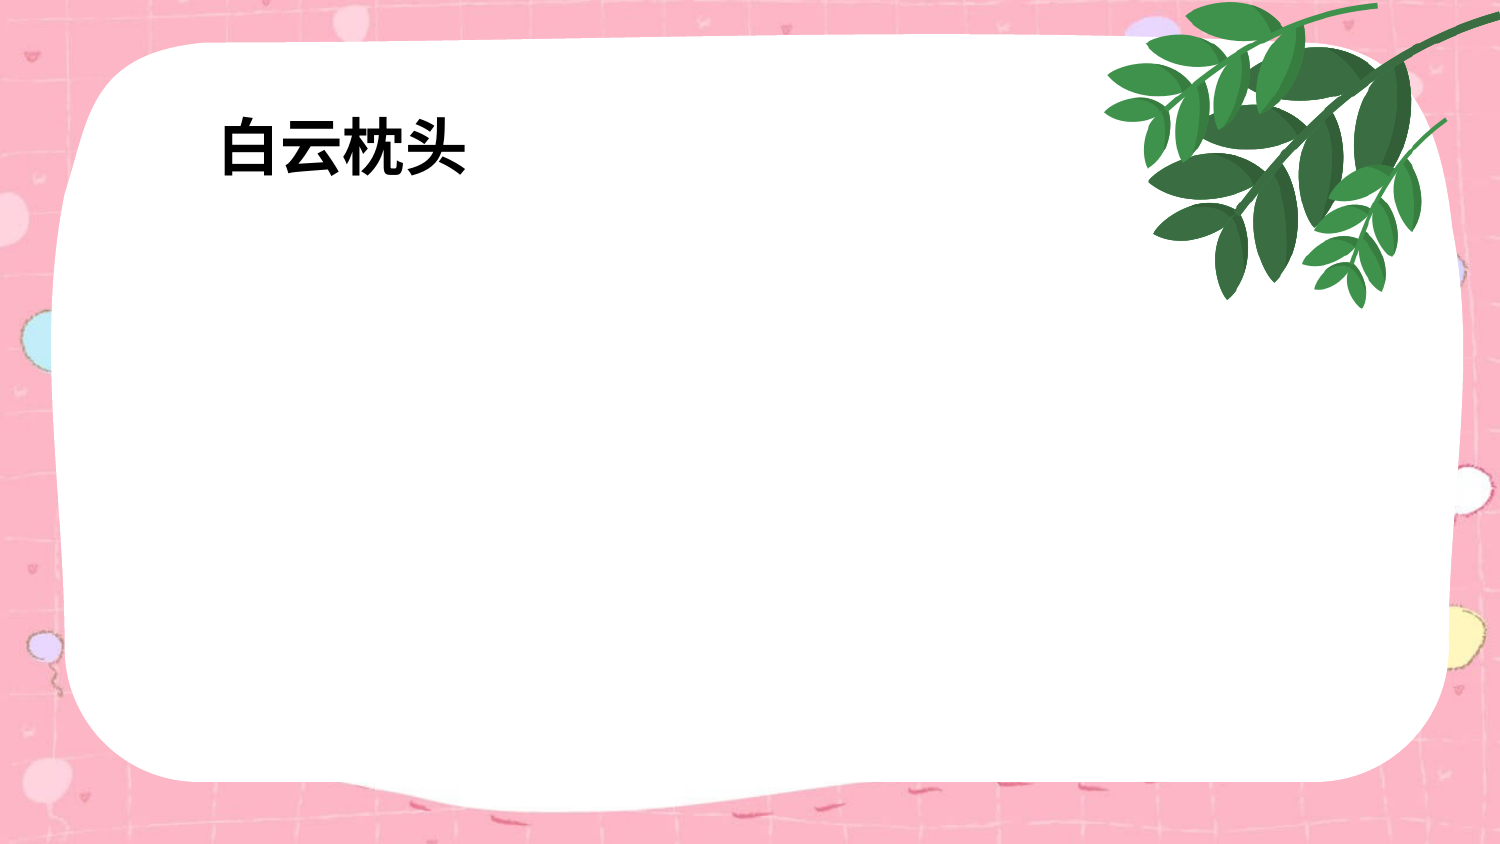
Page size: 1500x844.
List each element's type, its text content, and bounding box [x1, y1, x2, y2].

picture [0, 0, 1500, 844]
text_box 白云枕头 [206, 102, 498, 189]
